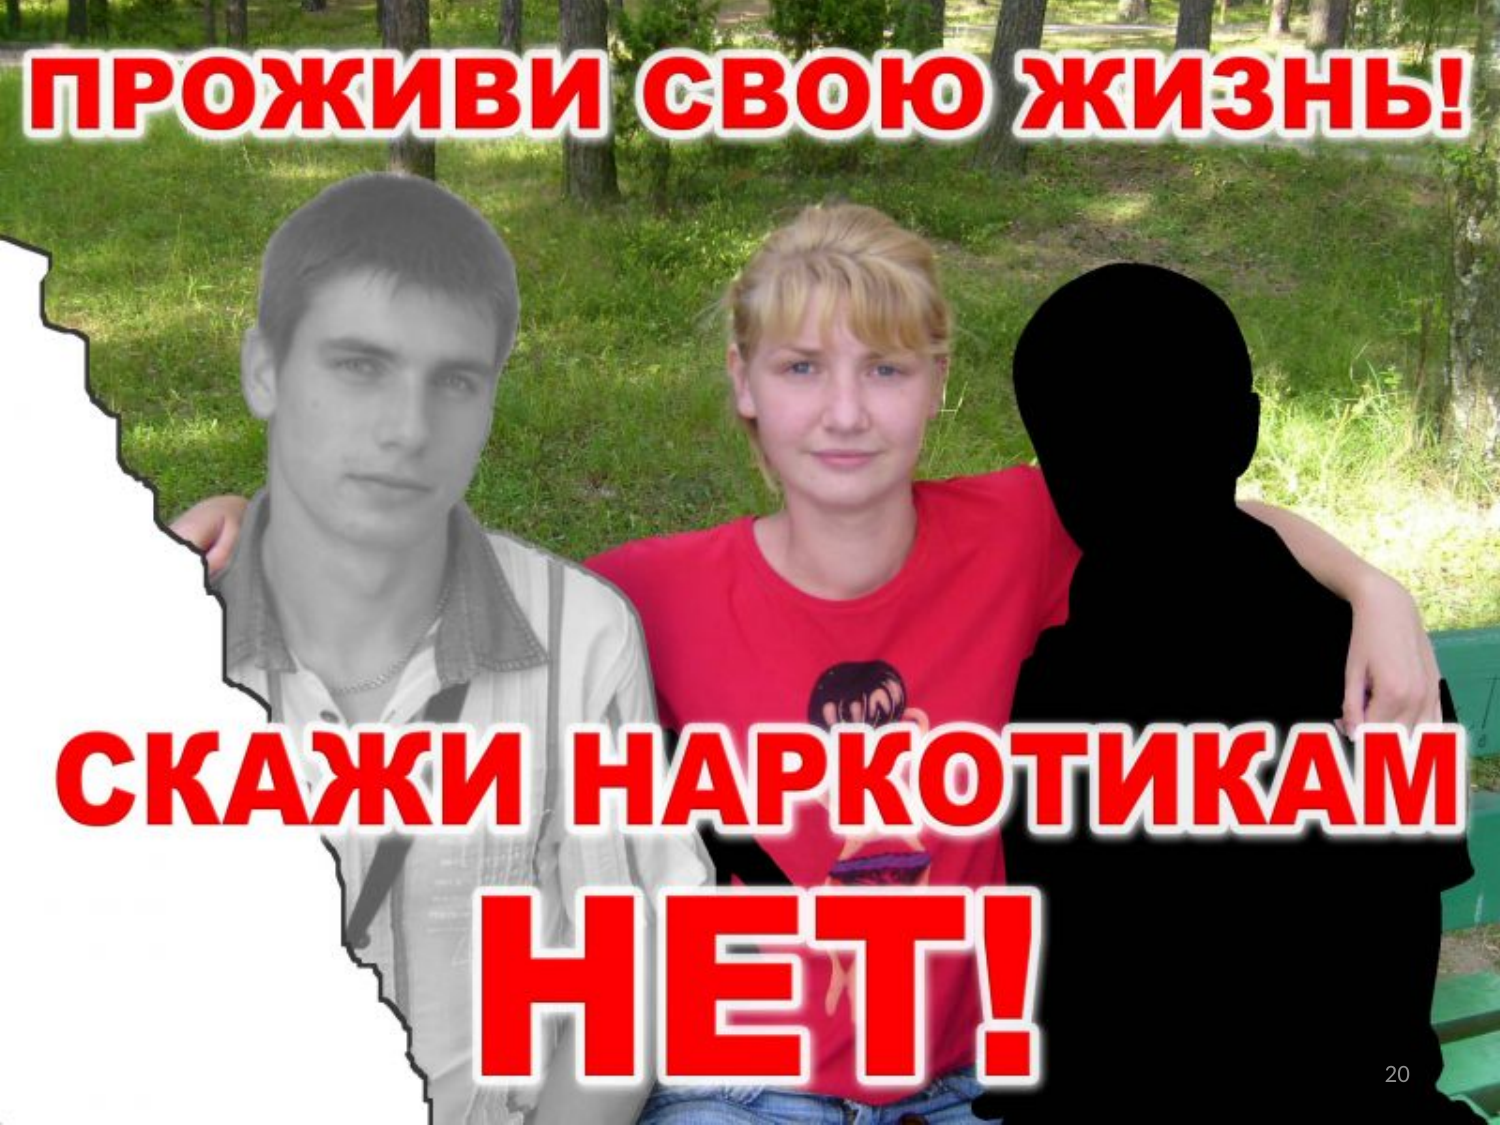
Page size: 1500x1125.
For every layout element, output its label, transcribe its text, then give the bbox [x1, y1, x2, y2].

slide_number 20 [1074, 1042, 1425, 1103]
picture [0, 0, 1500, 1125]
